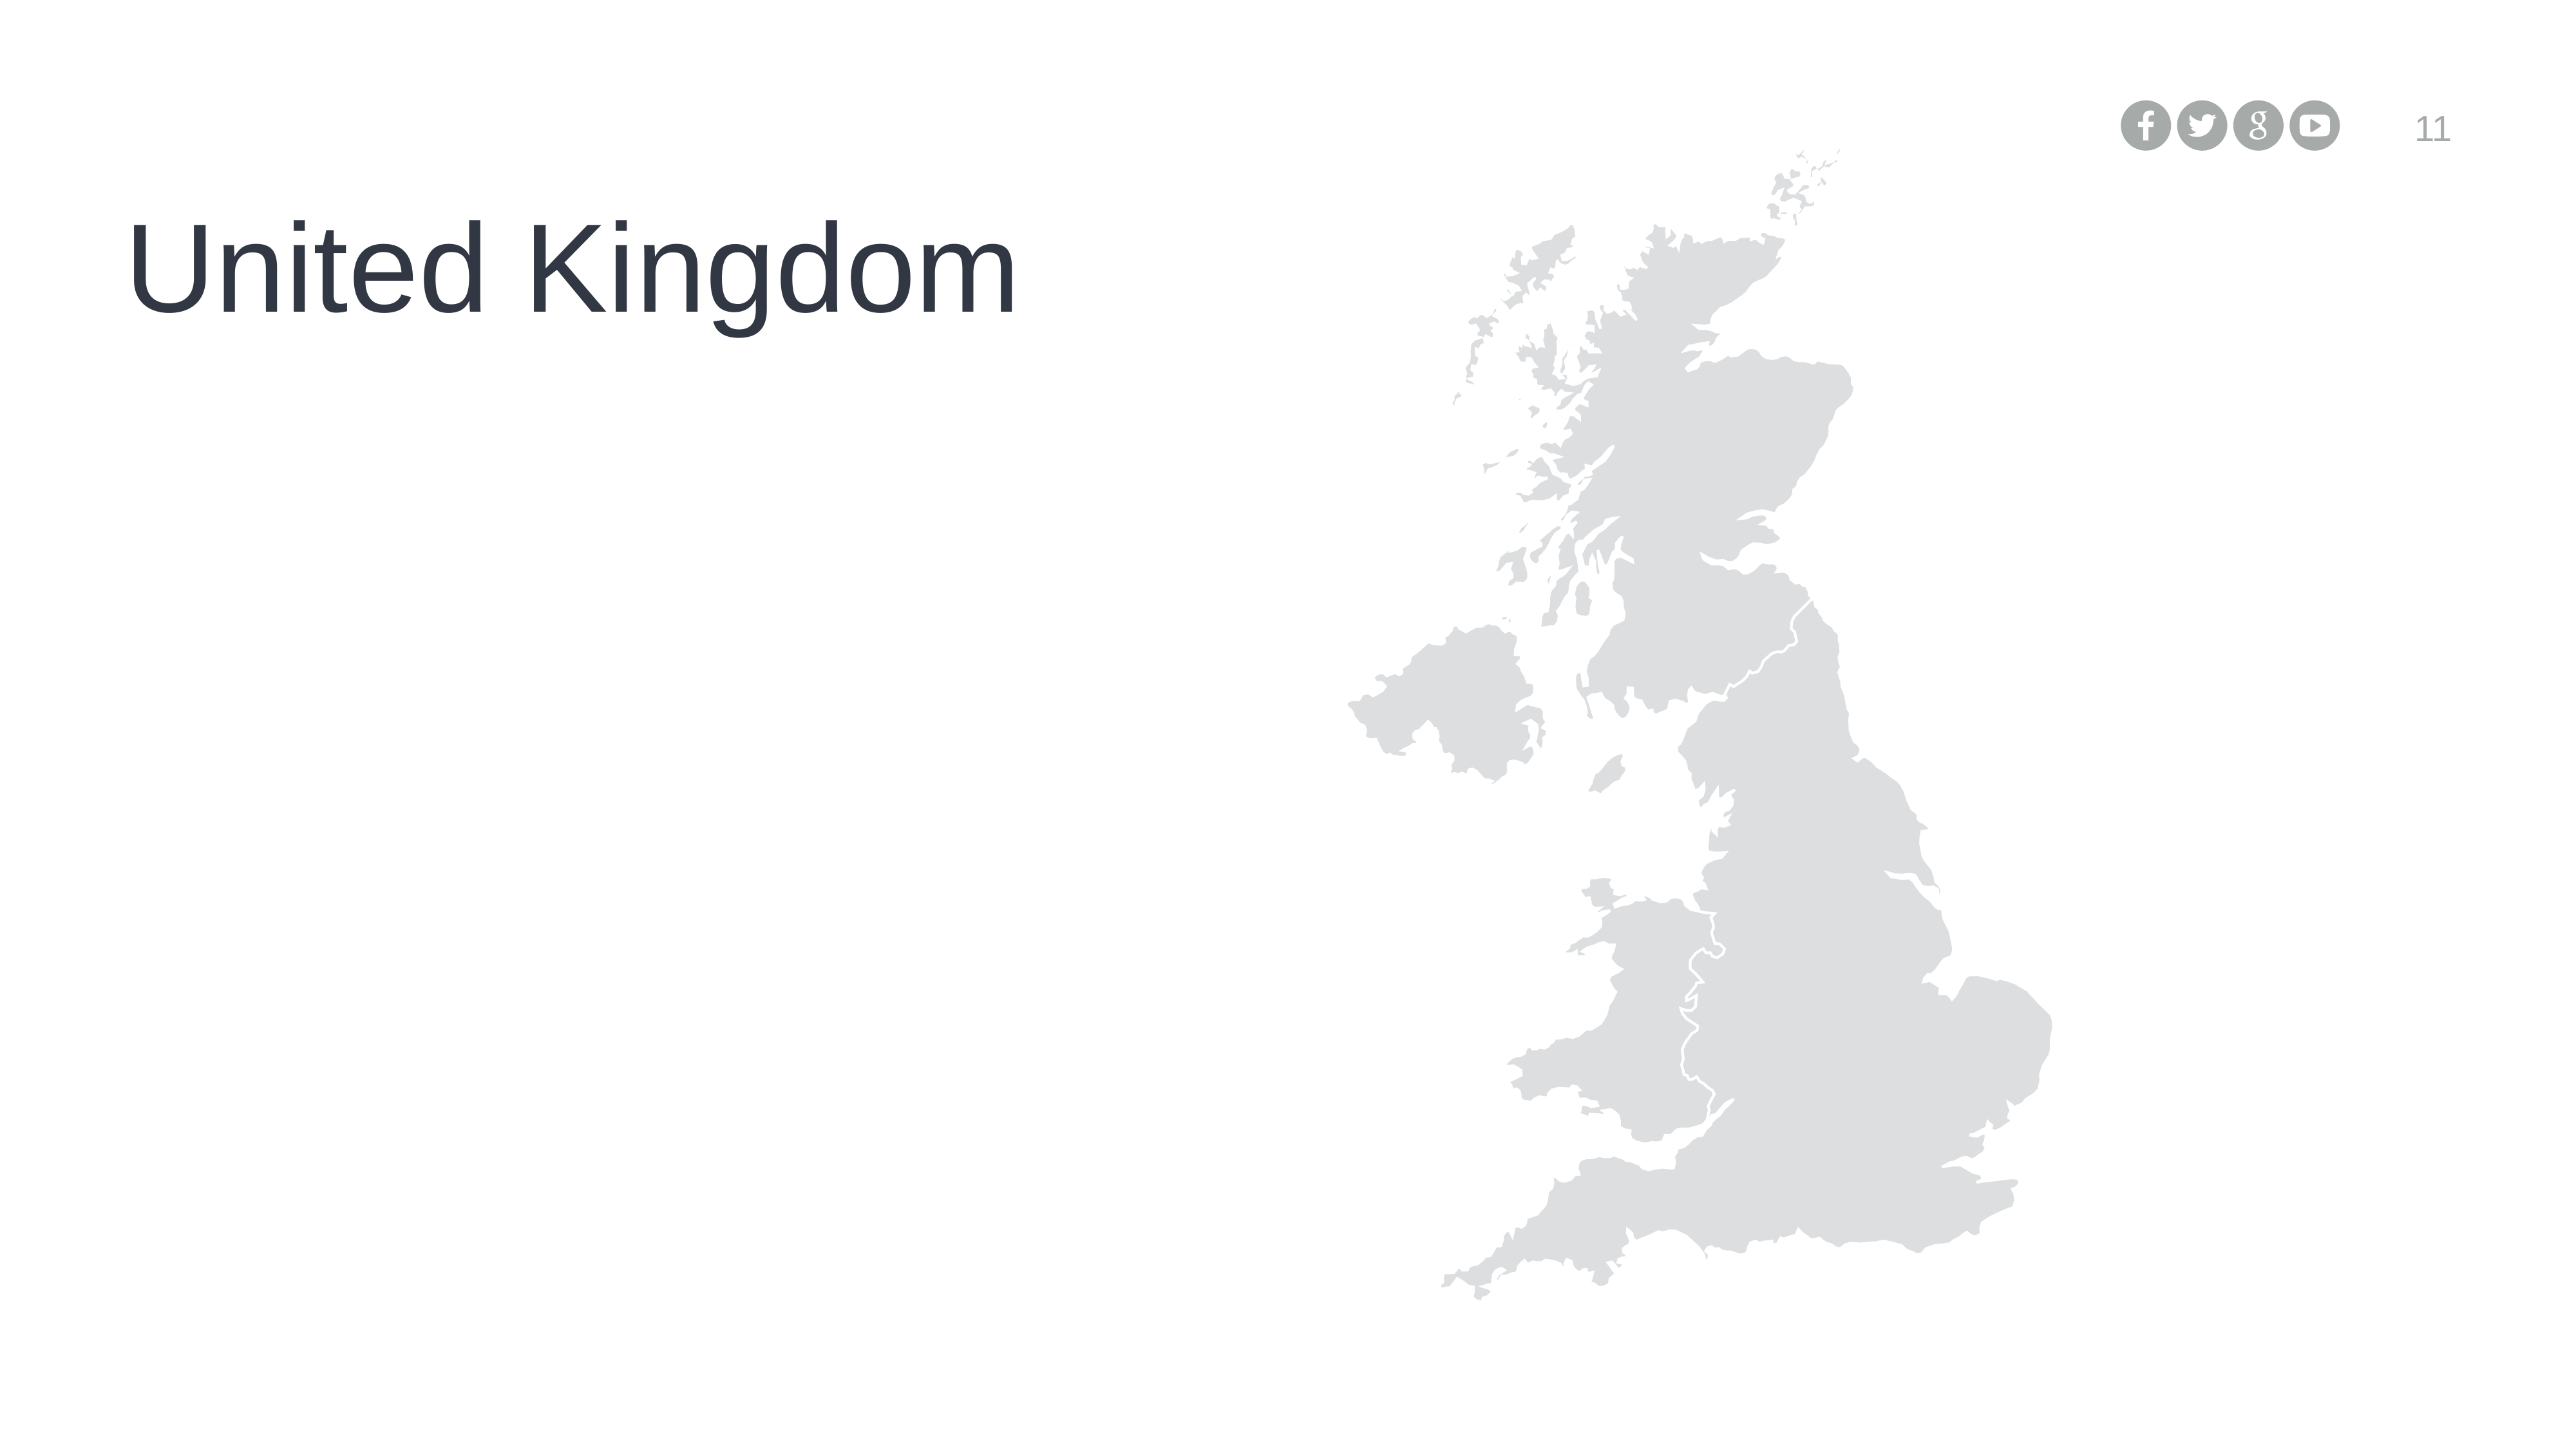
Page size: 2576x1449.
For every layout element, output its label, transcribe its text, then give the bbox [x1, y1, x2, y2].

title United Kingdom [117, 178, 1341, 415]
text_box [1345, 146, 2054, 1303]
slide_number 11 [2407, 97, 2462, 156]
